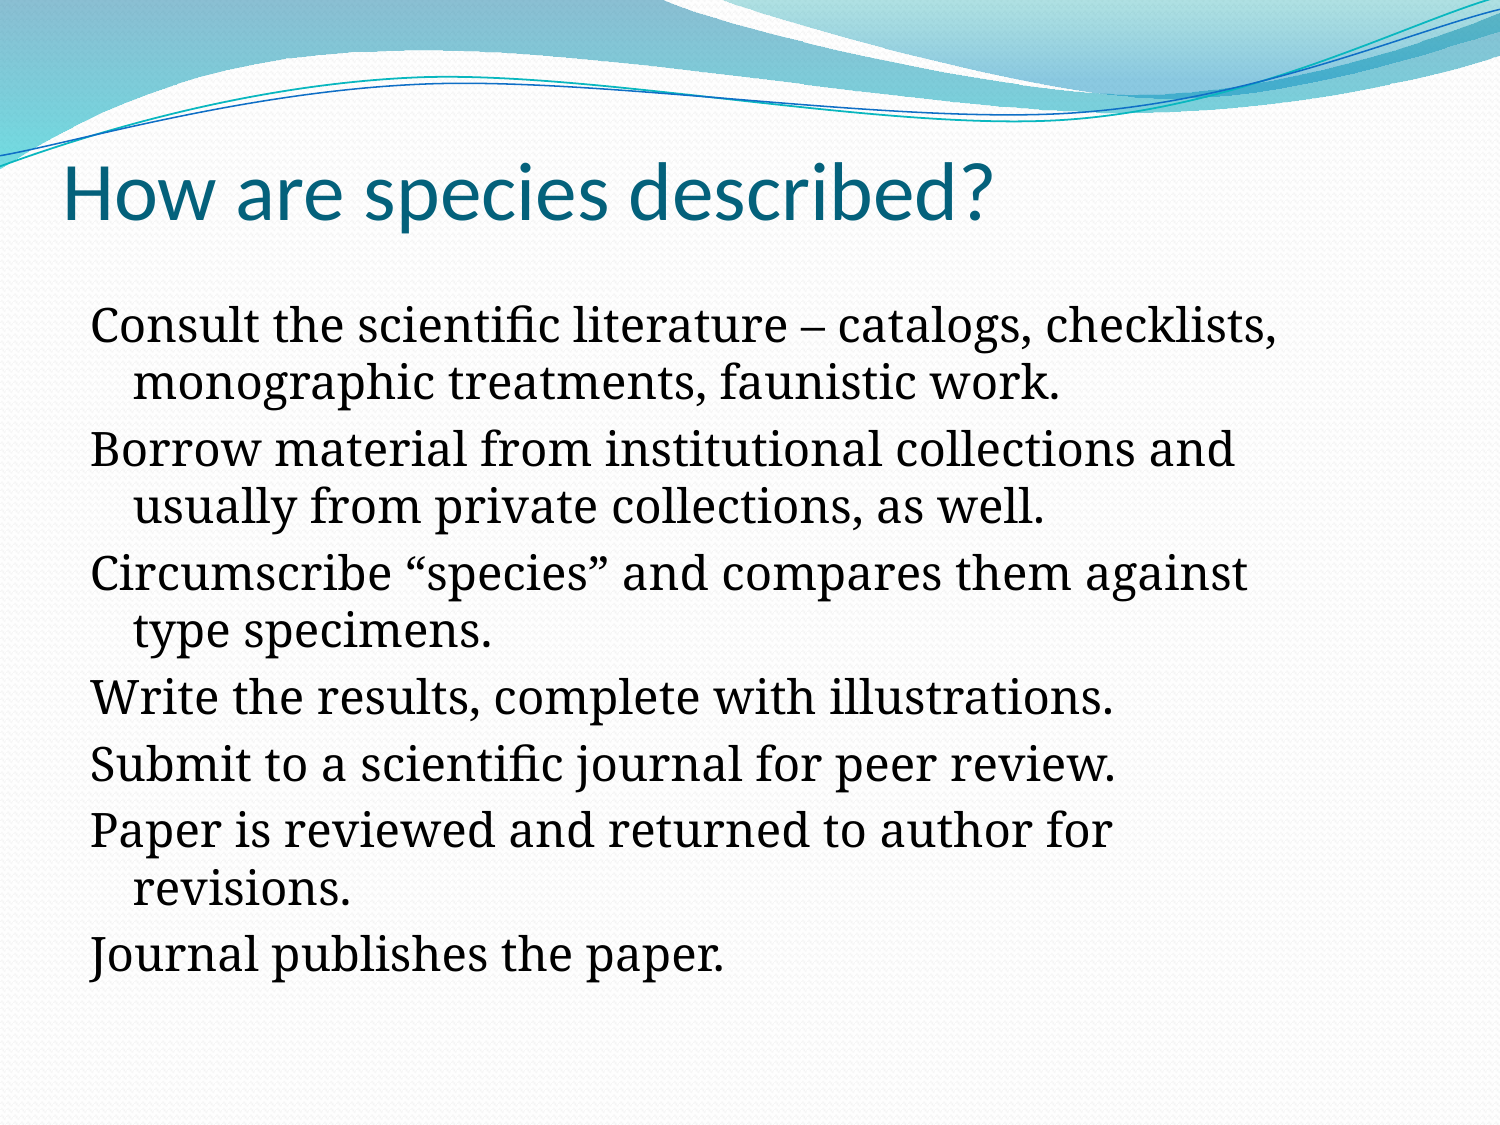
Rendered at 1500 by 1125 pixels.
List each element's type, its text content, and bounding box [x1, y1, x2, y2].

title How are species described? [62, 50, 1413, 238]
list Consult the scientific literature – catalogs, checklists, monographic treatments, faunistic work. Borrow material from institutional collections and usually from private collections, as well. Circumscribe “species” and compares them against type specimens. Write the results, complete with illustrations. Submit to a scientific journal for peer review. Paper is reviewed and returned to author for revisions. Journal publishes the paper. [75, 287, 1300, 1008]
